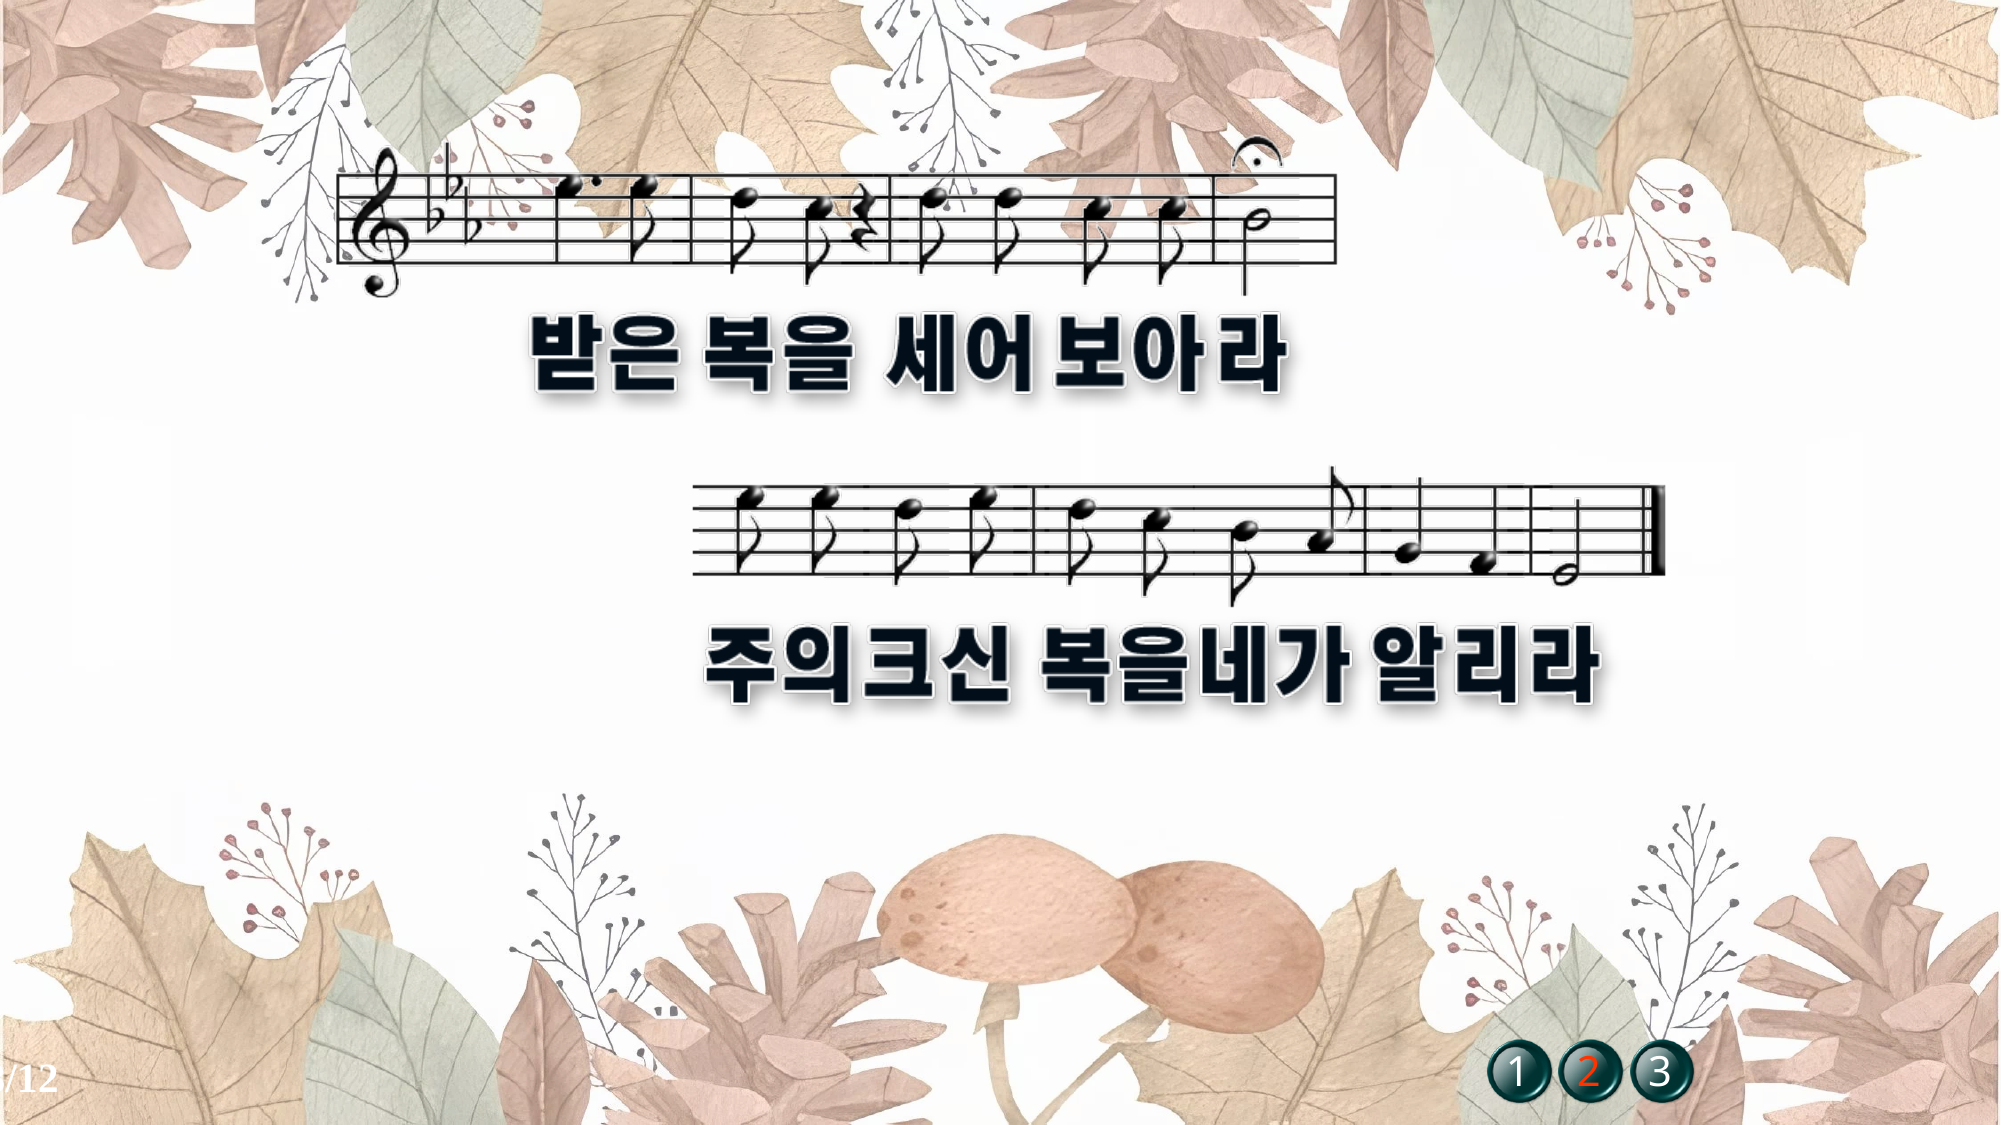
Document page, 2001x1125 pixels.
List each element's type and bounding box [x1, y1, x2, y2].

picture [0, 0, 2001, 1125]
text_box [1484, 1035, 1555, 1106]
text_box [1627, 1035, 1697, 1106]
text_box [1555, 1035, 1626, 1106]
